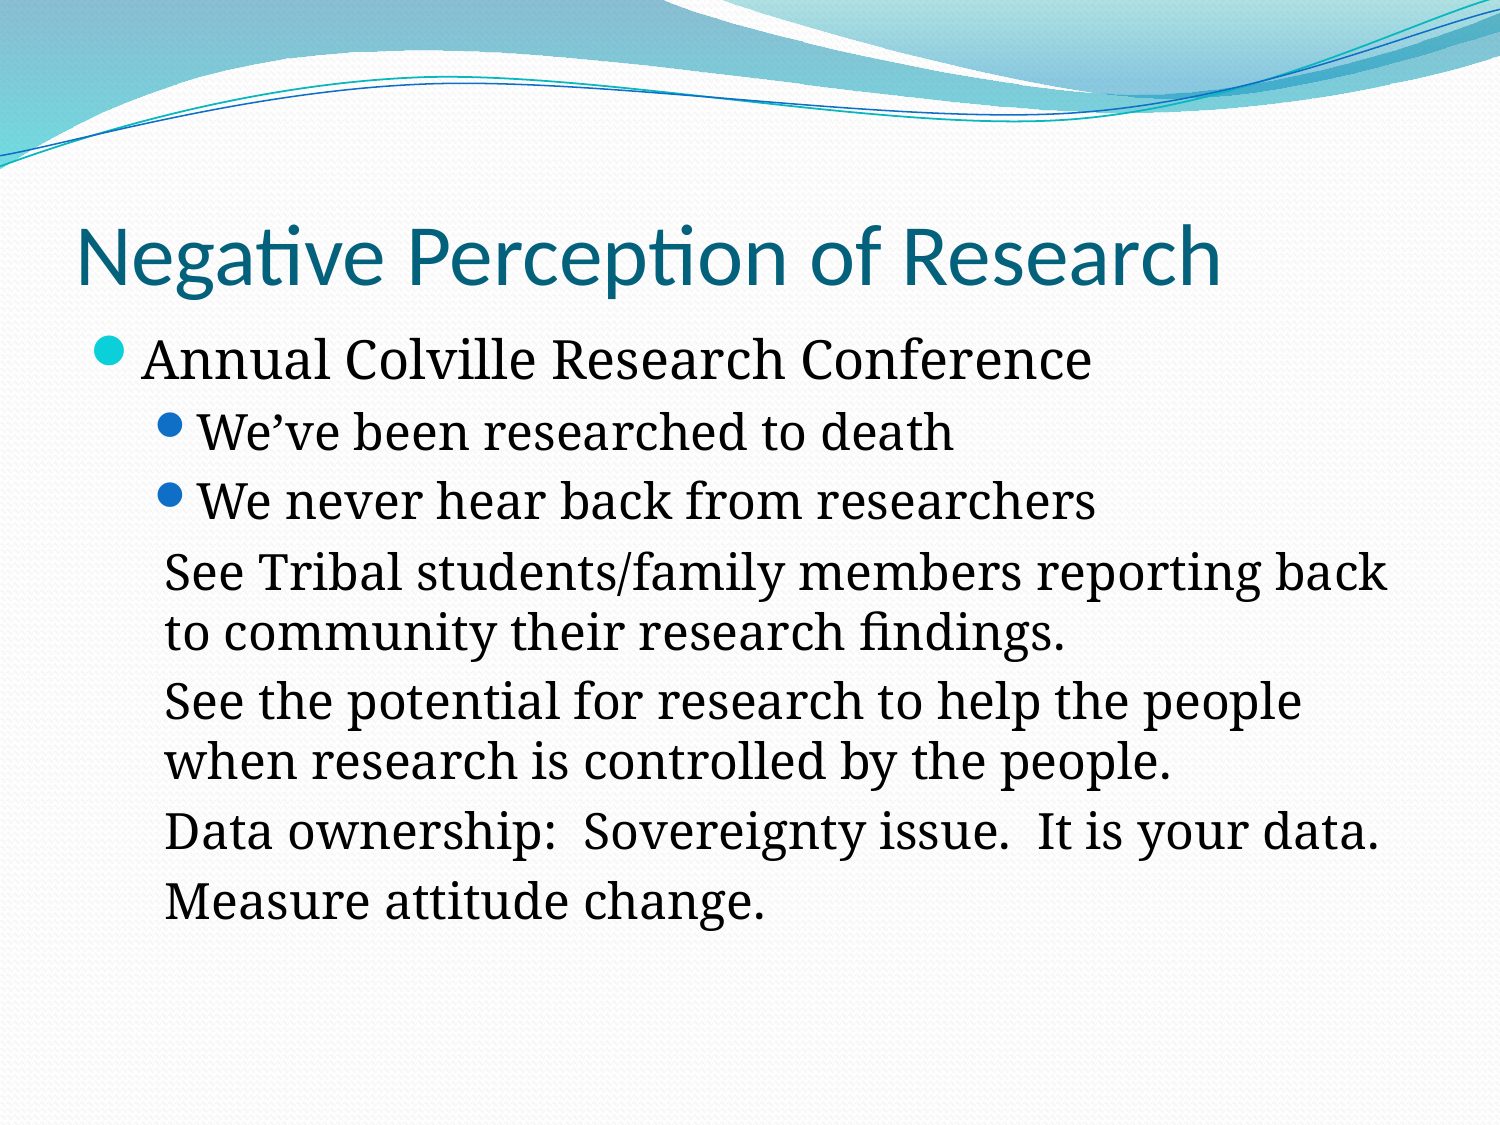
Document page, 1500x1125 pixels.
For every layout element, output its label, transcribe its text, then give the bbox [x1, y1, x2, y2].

list Annual Colville Research Conference We’ve been researched to death We never hear back from researchers See Tribal students/family members reporting back to community their research findings. See the potential for research to help the people when research is controlled by the people. Data ownership: Sovereignty issue. It is your data. Measure attitude change. [75, 317, 1425, 1038]
title Negative Perception of Research [75, 115, 1425, 303]
